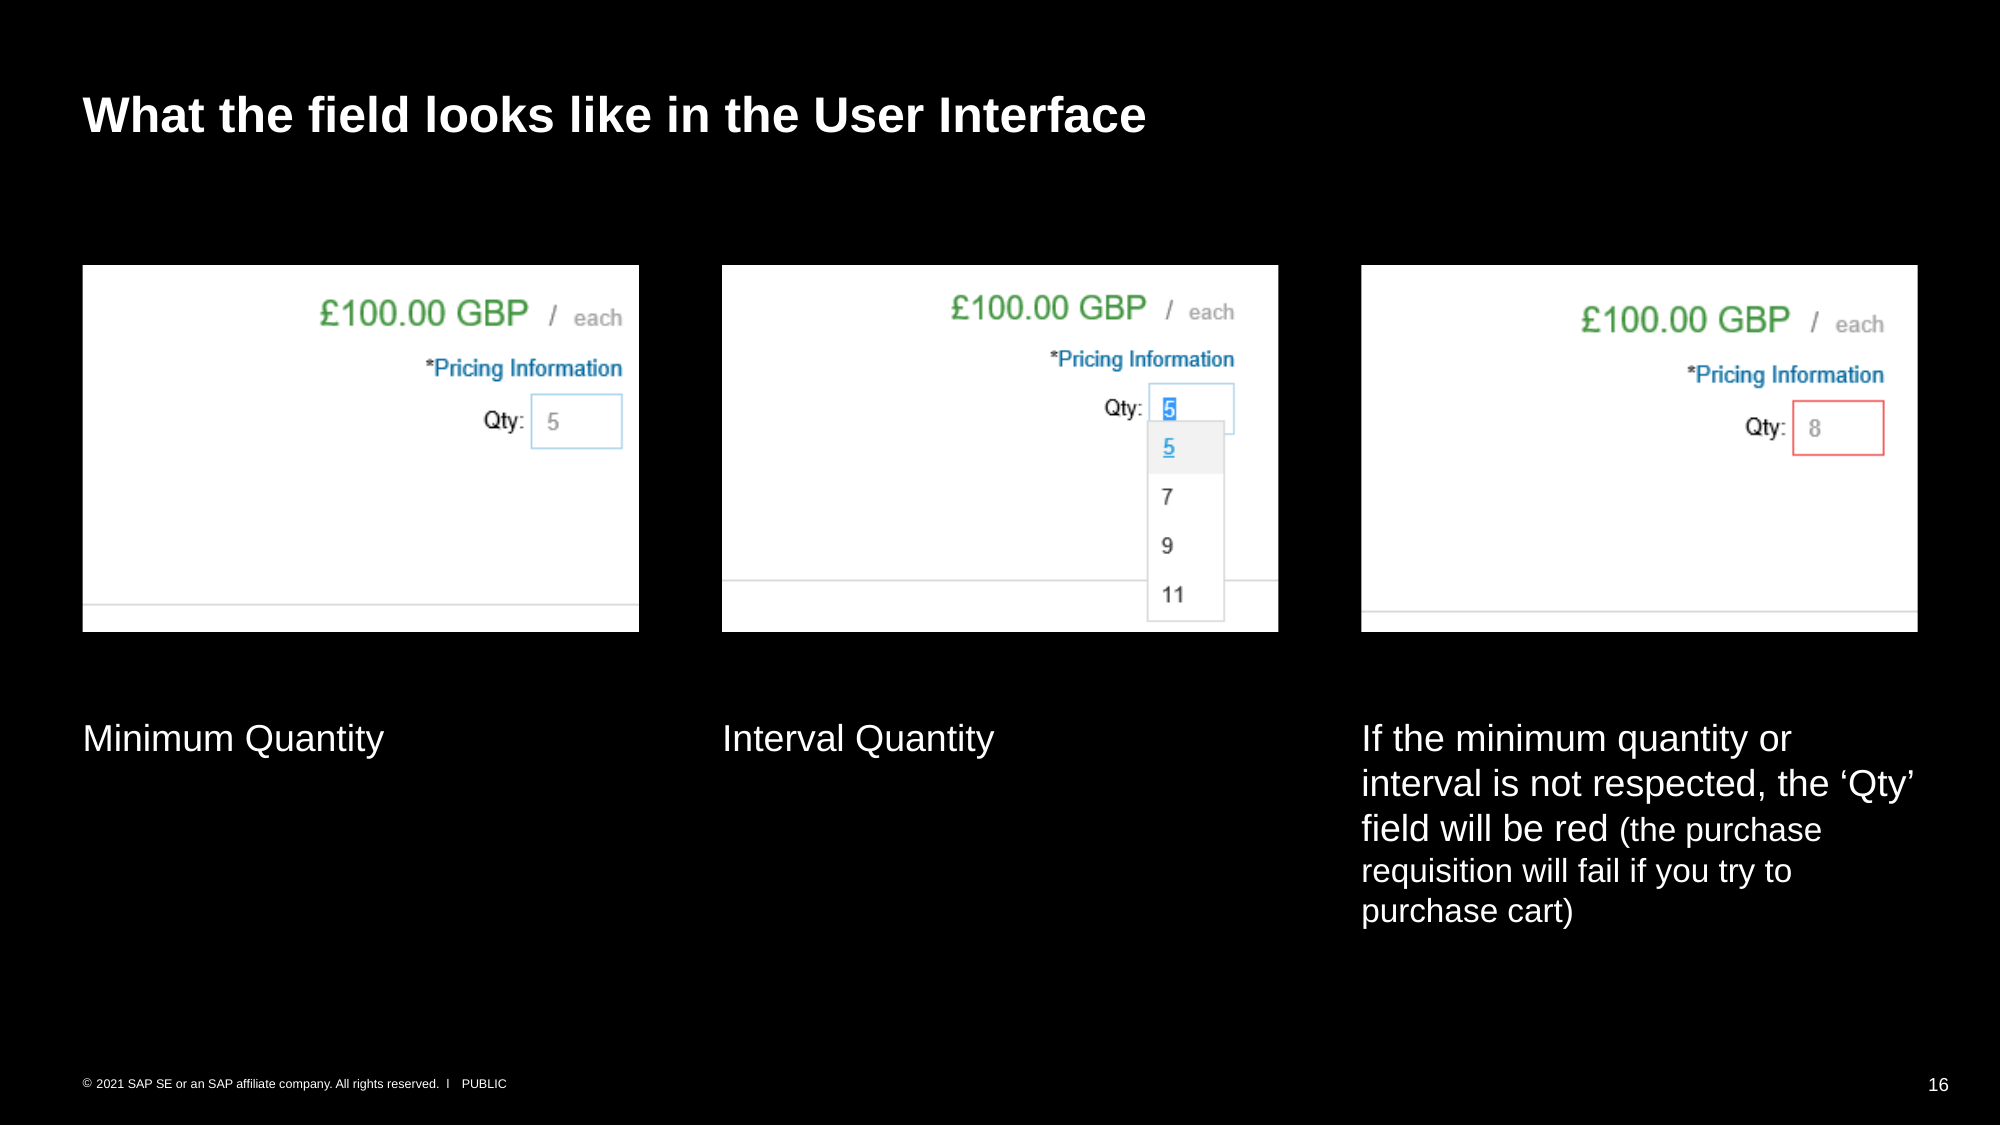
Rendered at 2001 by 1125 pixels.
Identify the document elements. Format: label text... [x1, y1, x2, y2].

picture [82, 265, 640, 633]
title What the field looks like in the User Interface [82, 82, 1918, 144]
list Minimum Quantity [82, 714, 639, 1040]
picture [721, 265, 1279, 633]
list If the minimum quantity or interval is not respected, the ‘Qty’ field will be red (the purchase requisition will fail if you try to purchase cart) [1361, 714, 1918, 1040]
list Interval Quantity [722, 714, 1279, 1040]
picture [1361, 265, 1918, 633]
